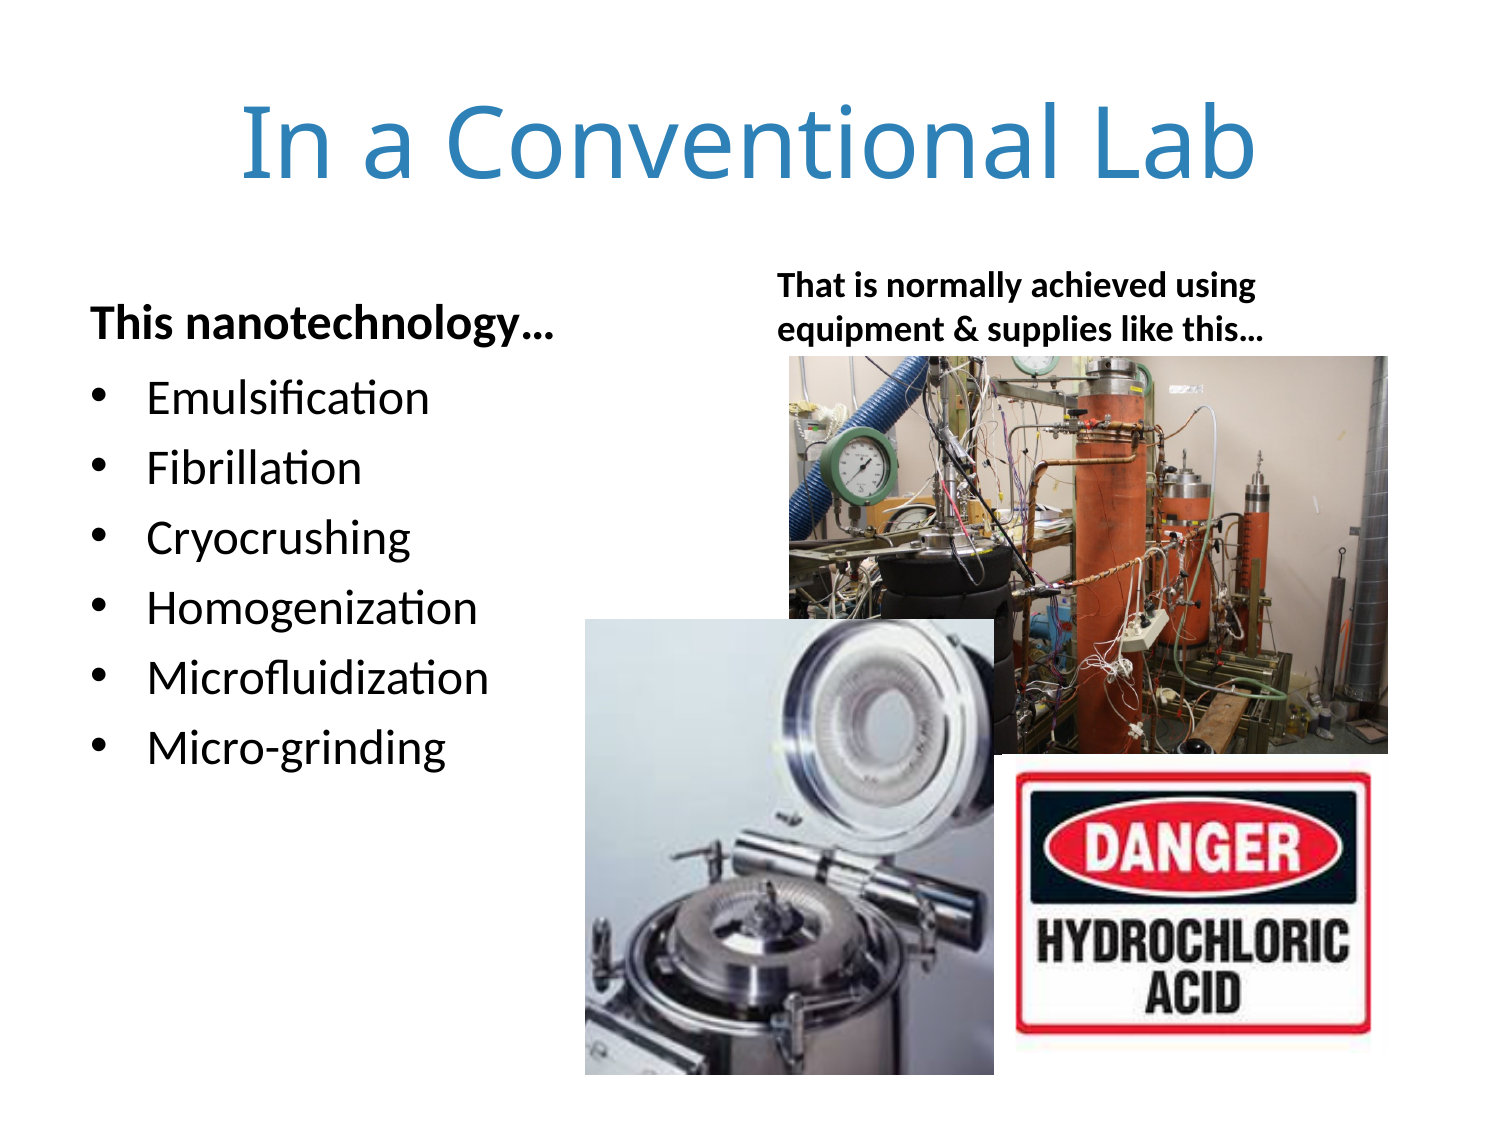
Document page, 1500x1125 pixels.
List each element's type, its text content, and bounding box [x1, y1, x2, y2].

list This nanotechnology… [75, 251, 738, 356]
list That is normally achieved using equipment & supplies like this… [761, 251, 1425, 357]
title In a Conventional Lab [75, 45, 1425, 233]
picture [585, 356, 1388, 1076]
list Emulsification Fibrillation Cryocrushing Homogenization Microfluidization Micro-grinding [75, 356, 738, 1005]
